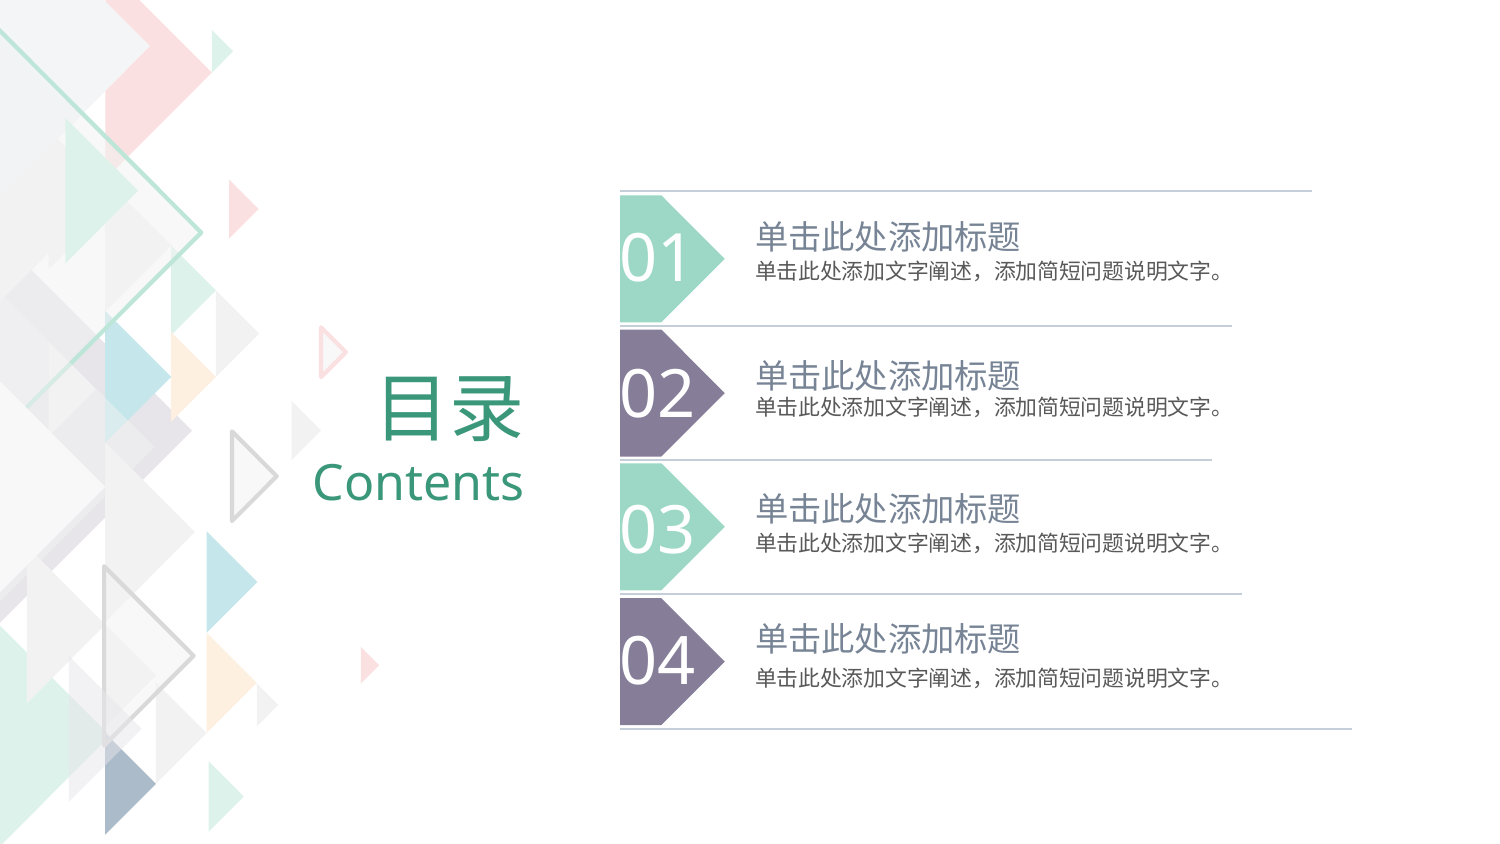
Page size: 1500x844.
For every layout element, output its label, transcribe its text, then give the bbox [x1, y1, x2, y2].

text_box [607, 463, 725, 591]
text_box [607, 329, 725, 457]
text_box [740, 347, 1429, 430]
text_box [740, 610, 1429, 701]
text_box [740, 208, 1429, 294]
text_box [607, 195, 725, 323]
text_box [619, 191, 1353, 730]
text_box 目录 Contents [384, 353, 540, 519]
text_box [740, 480, 1429, 566]
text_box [607, 597, 725, 726]
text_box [0, 0, 380, 844]
